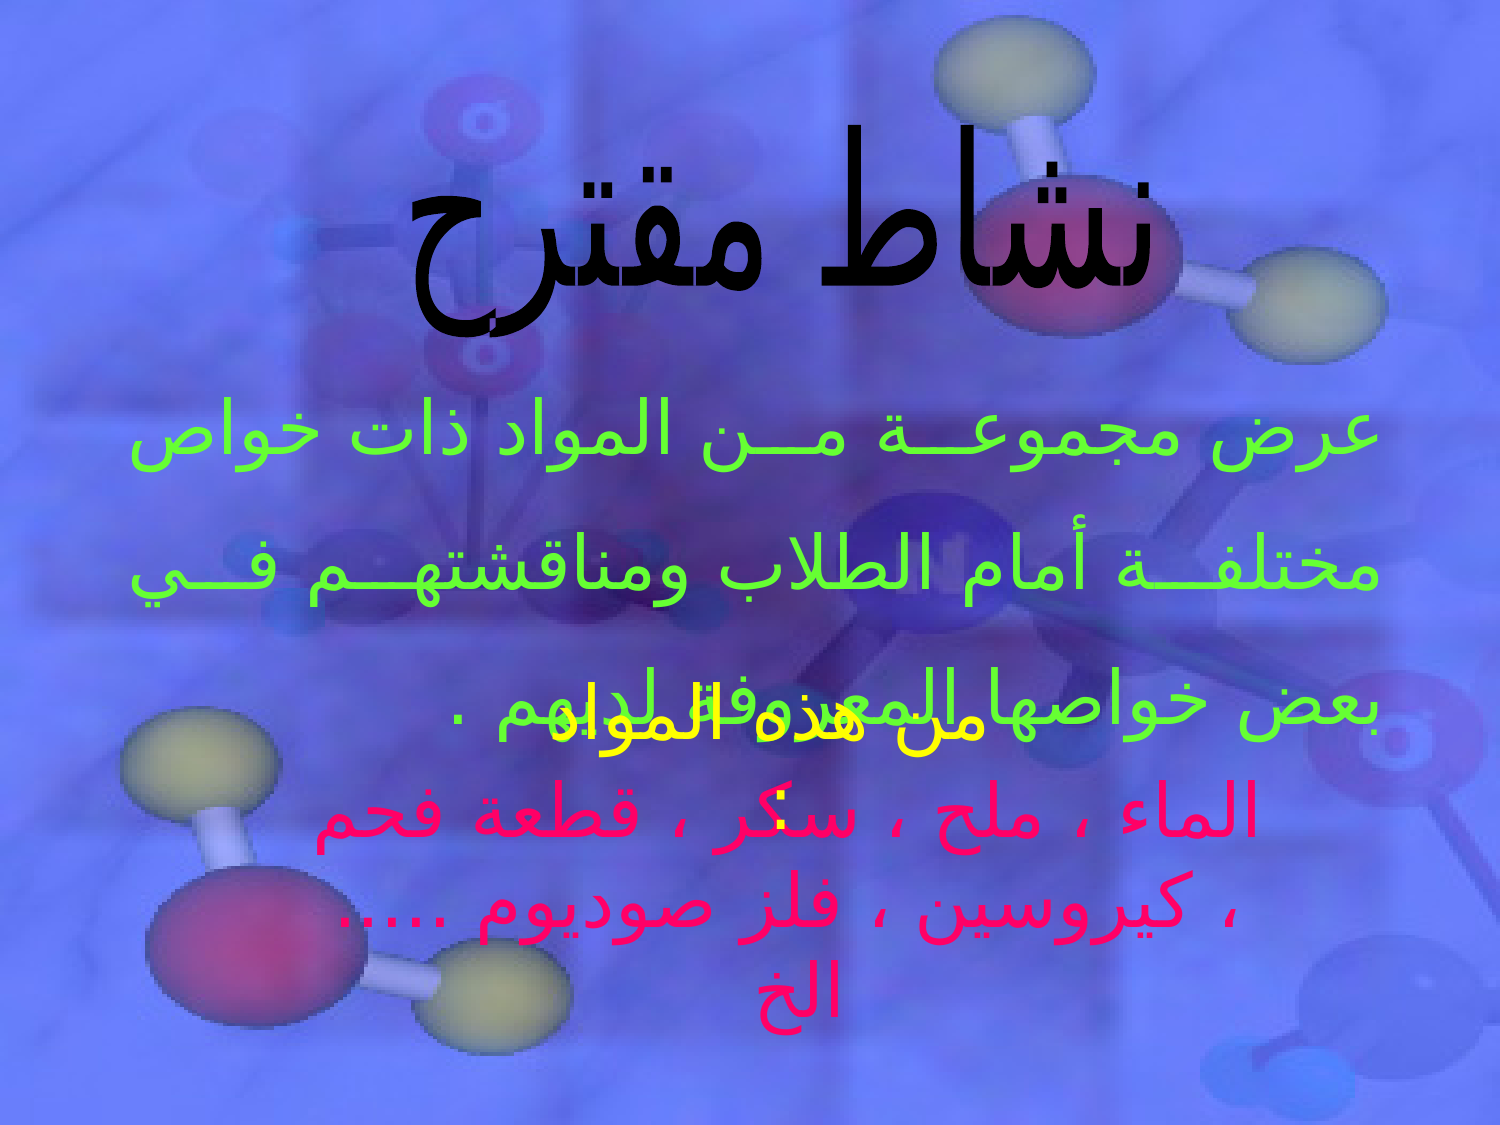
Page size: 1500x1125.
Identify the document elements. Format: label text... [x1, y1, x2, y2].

picture [0, 0, 1500, 1125]
text_box عرض مجموعة من المواد ذات خواص مختلفة أمام الطلاب ومناقشتهم في بعض خواصها المعروفة لديهم . [112, 327, 1400, 747]
text_box الماء ، ملح ، سكر ، قطعة فحم ، كيروسين ، فلز صوديوم ..... الخ [287, 754, 1288, 1040]
text_box من هذه المواد : [524, 657, 1038, 852]
